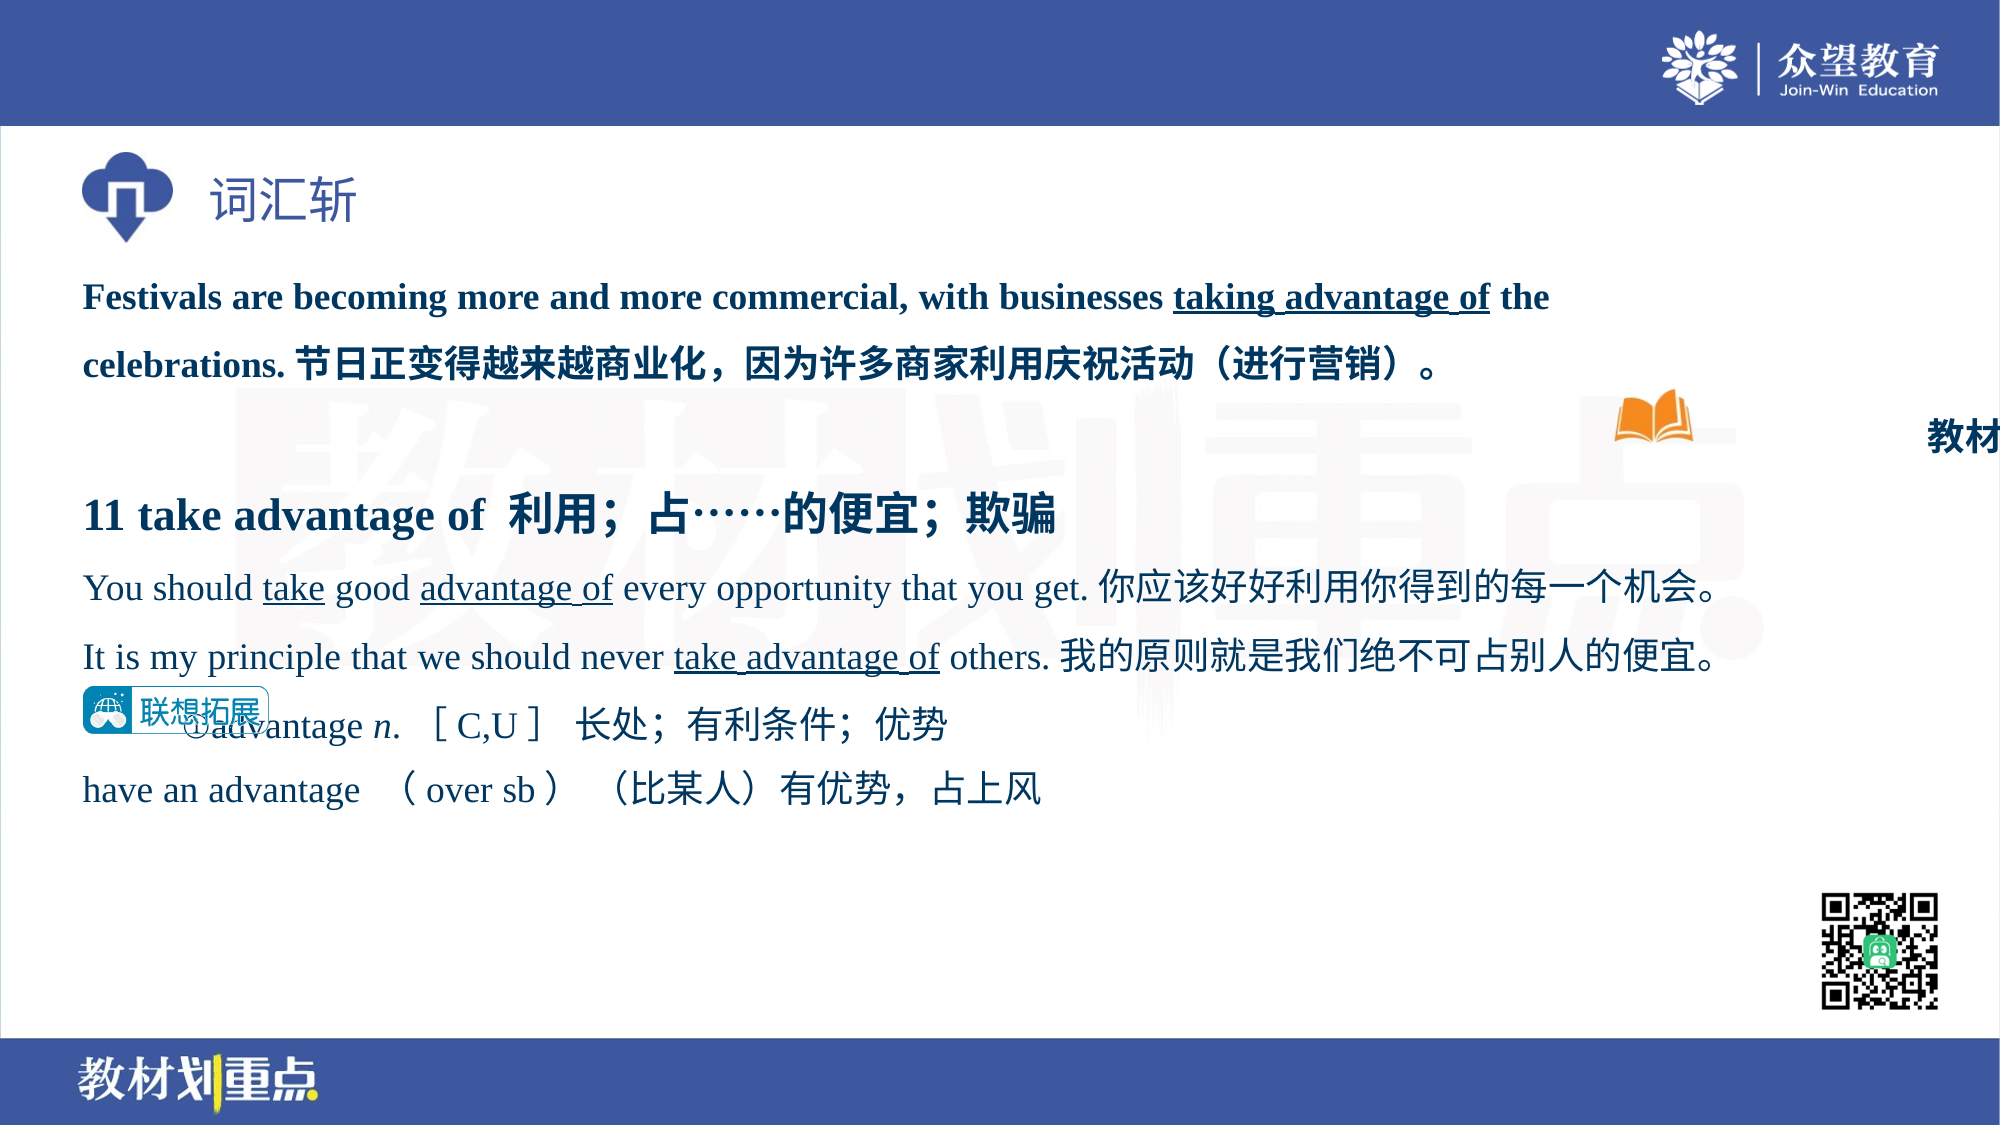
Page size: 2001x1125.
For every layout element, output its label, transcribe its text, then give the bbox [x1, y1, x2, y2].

picture [0, 0, 2000, 1125]
text_box 11 take advantage of 利用；占……的便宜；欺骗 [82, 457, 1817, 539]
text_box Festivals are becoming more and more commercial, with businesses taking advantage of the celebrations.节日正变得越来越商业化，因为许多商家利用庆祝活动（进行营销）。 教材P5 [82, 248, 1817, 451]
text_box You should take good advantage of every opportunity that you get.你应该好好利用你得到的每一个机会。 It is my principle that we should never take advantage of others.我的原则就是我们绝不可占别人的便宜。 ①advantage n.［C,U］ 长处；有利条件；优势 have an advantage （over sb） （比某人）有优势，占上风 [82, 539, 1817, 804]
